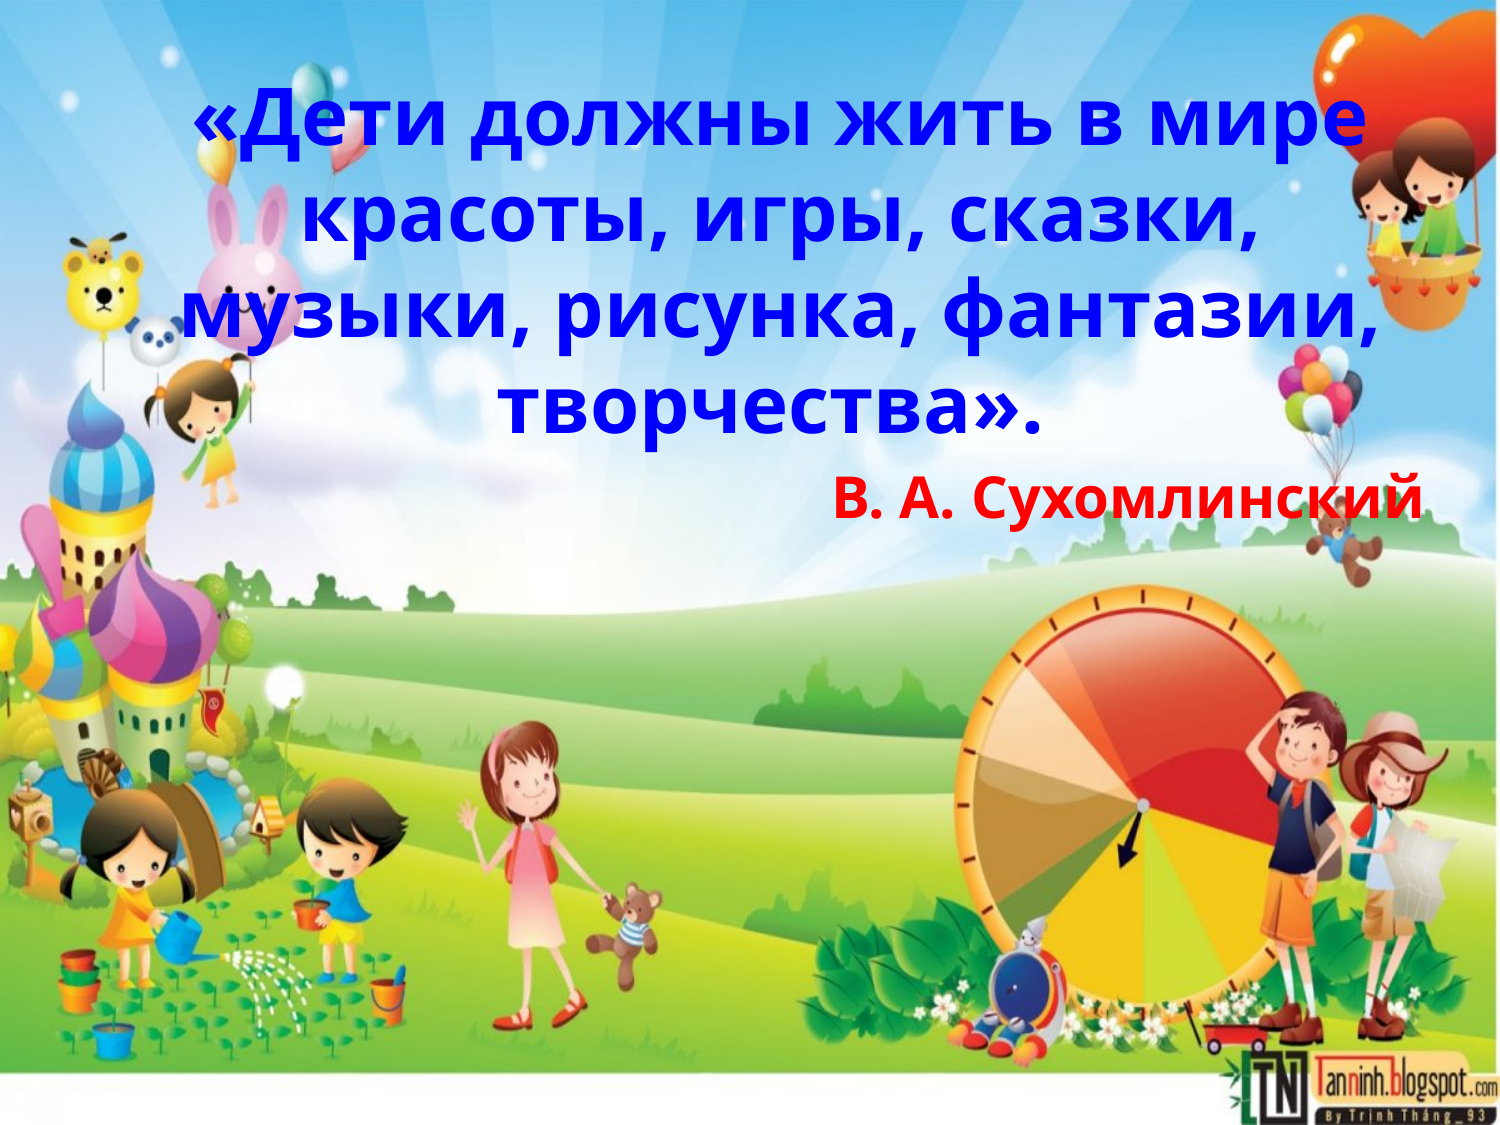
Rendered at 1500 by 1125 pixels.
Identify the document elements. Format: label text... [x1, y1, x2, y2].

picture [0, 0, 1500, 1125]
list «Дети должны жить в мире красоты, игры, сказки, музыки, рисунка, фантазии, творчества». В. А. Сухомлинский [105, 58, 1456, 610]
